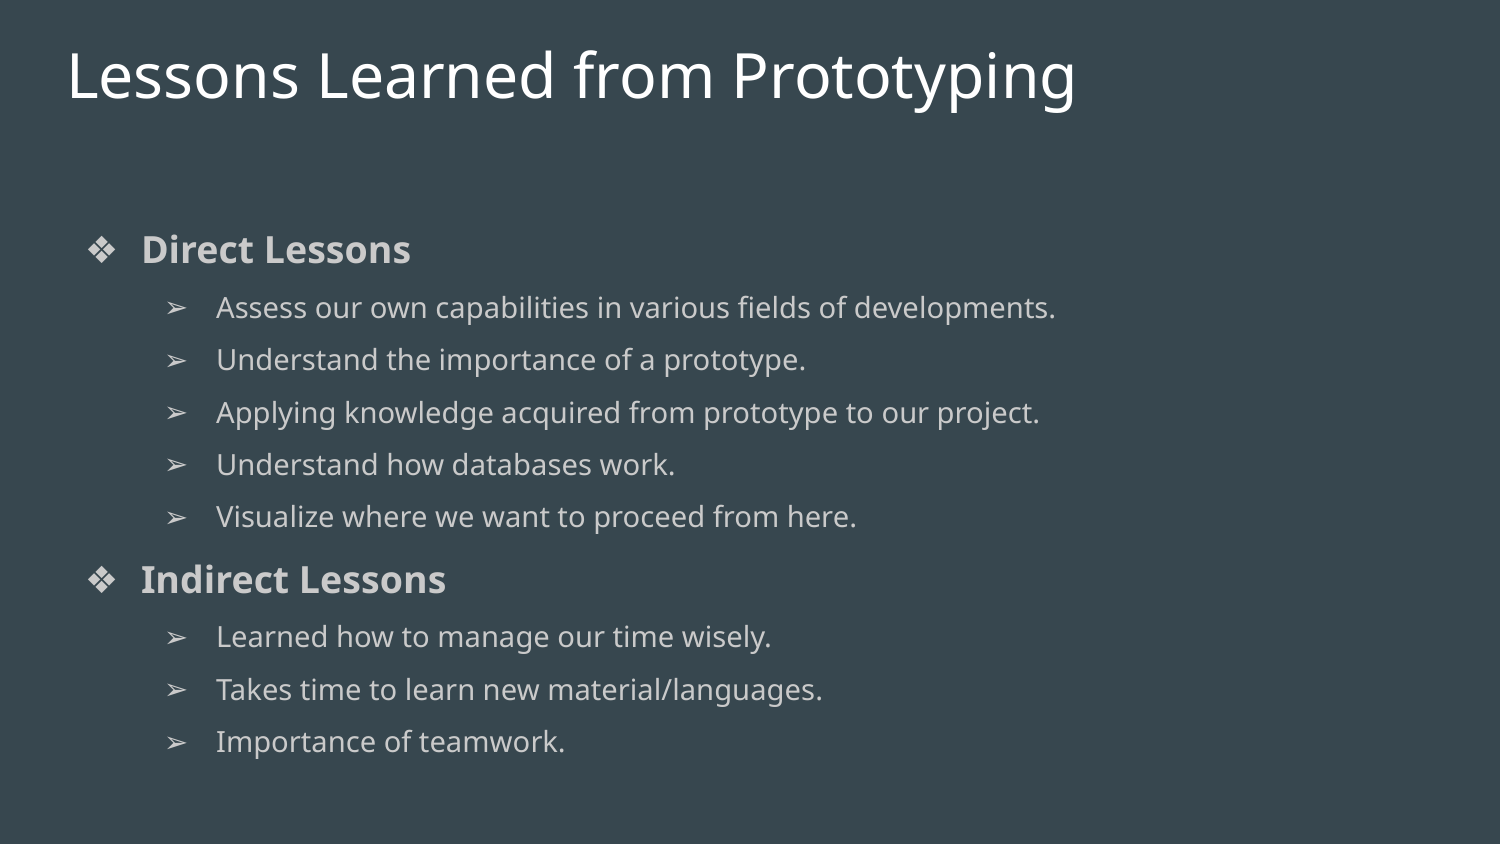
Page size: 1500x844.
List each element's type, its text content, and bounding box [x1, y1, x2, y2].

list Direct Lessons Assess our own capabilities in various fields of developments. Understand the importance of a prototype. Applying knowledge acquired from prototype to our project. Understand how databases work. Visualize where we want to proceed from here. Indirect Lessons Learned how to manage our time wisely. Takes time to learn new material/languages. Importance of teamwork. [51, 189, 1449, 750]
title Lessons Learned from Prototyping [51, 21, 1449, 116]
